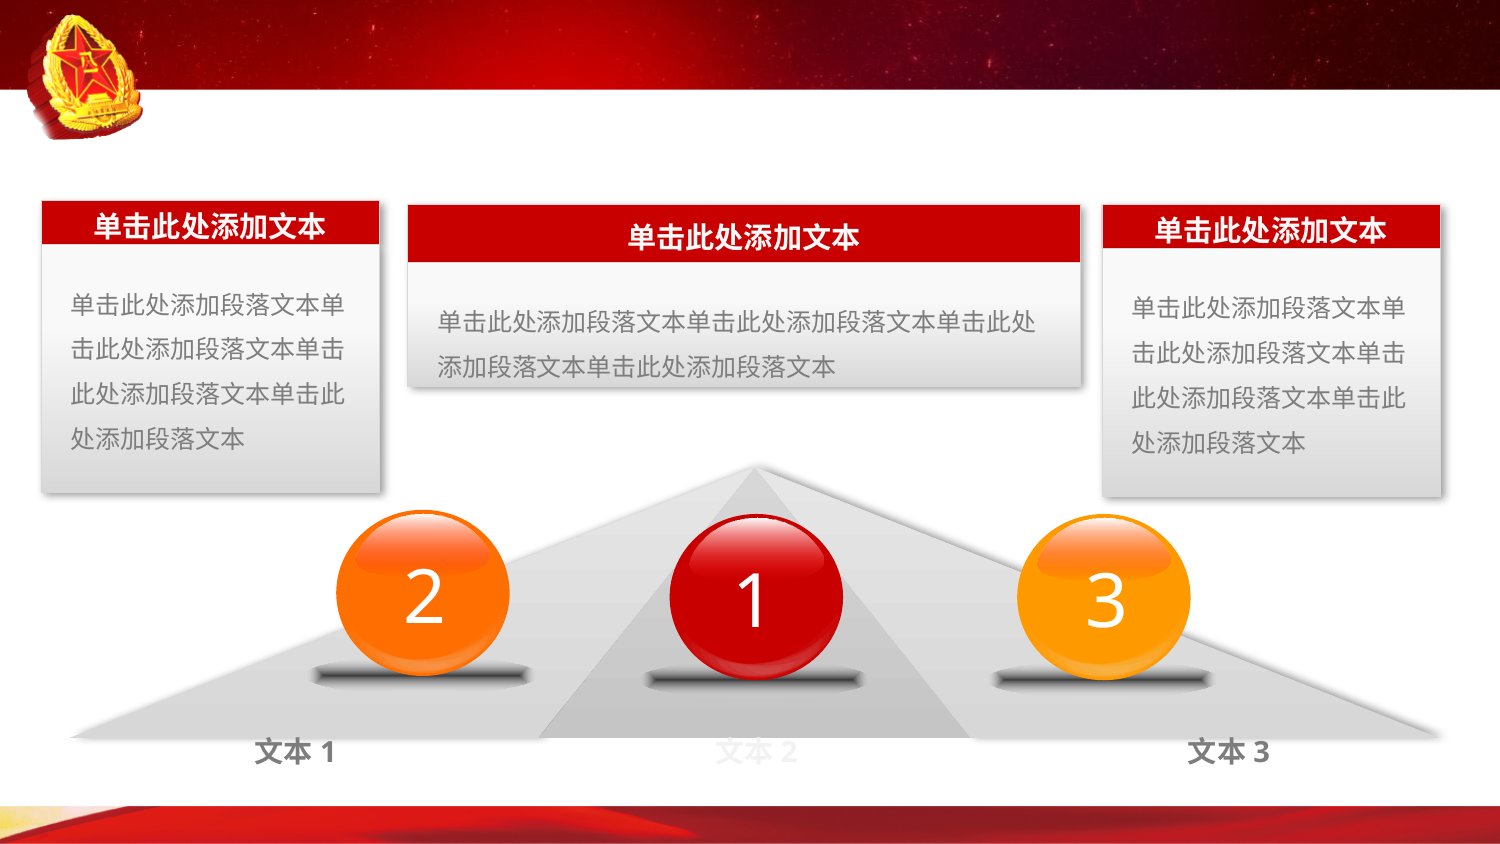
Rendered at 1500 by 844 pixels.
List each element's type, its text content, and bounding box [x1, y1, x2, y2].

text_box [68, 467, 1441, 777]
picture [0, 807, 1500, 844]
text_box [303, 509, 539, 695]
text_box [984, 513, 1220, 699]
text_box 单击此处添加段落文本单击此处添加段落文本单击此处添加段落文本单击此处添加段落文本 [1102, 248, 1441, 467]
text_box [636, 513, 872, 699]
text_box 单击此处添加文本 [41, 200, 380, 244]
text_box 单击此处添加文本 [407, 204, 1081, 262]
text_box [538, 468, 971, 777]
text_box 单击此处添加段落文本单击此处添加段落文本单击此处添加段落文本单击此处添加段落文本 [407, 262, 1081, 387]
text_box 单击此处添加文本 [1101, 204, 1441, 249]
text_box 单击此处添加段落文本单击此处添加段落文本单击此处添加段落文本单击此处添加段落文本 [41, 244, 380, 493]
picture [0, 0, 1500, 140]
